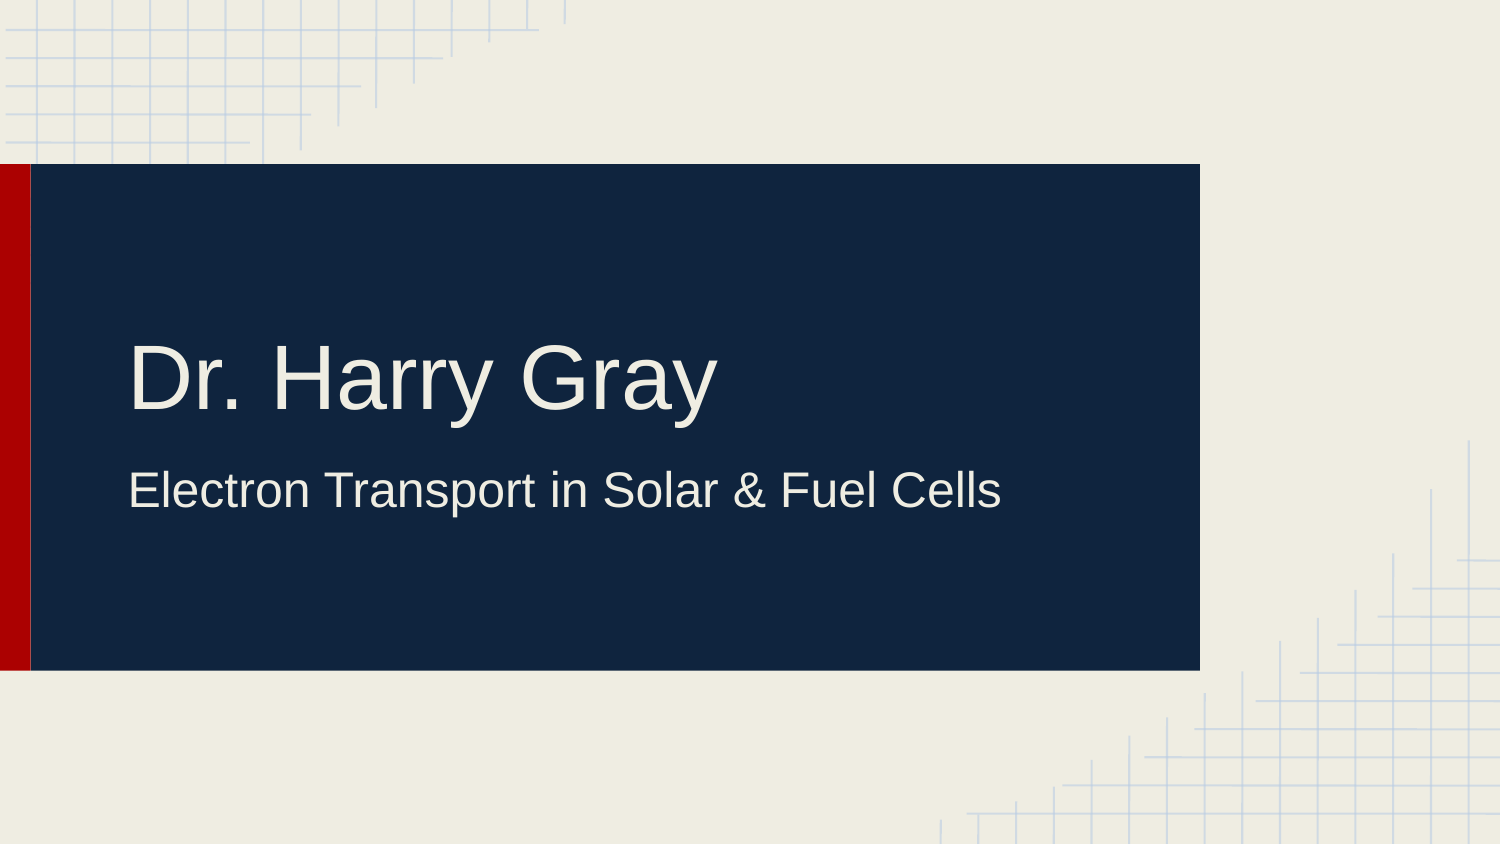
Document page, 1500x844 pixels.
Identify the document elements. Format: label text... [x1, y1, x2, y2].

subtitle Electron Transport in Solar & Fuel Cells [112, 442, 1163, 844]
title Dr. Harry Gray [112, 272, 1163, 442]
